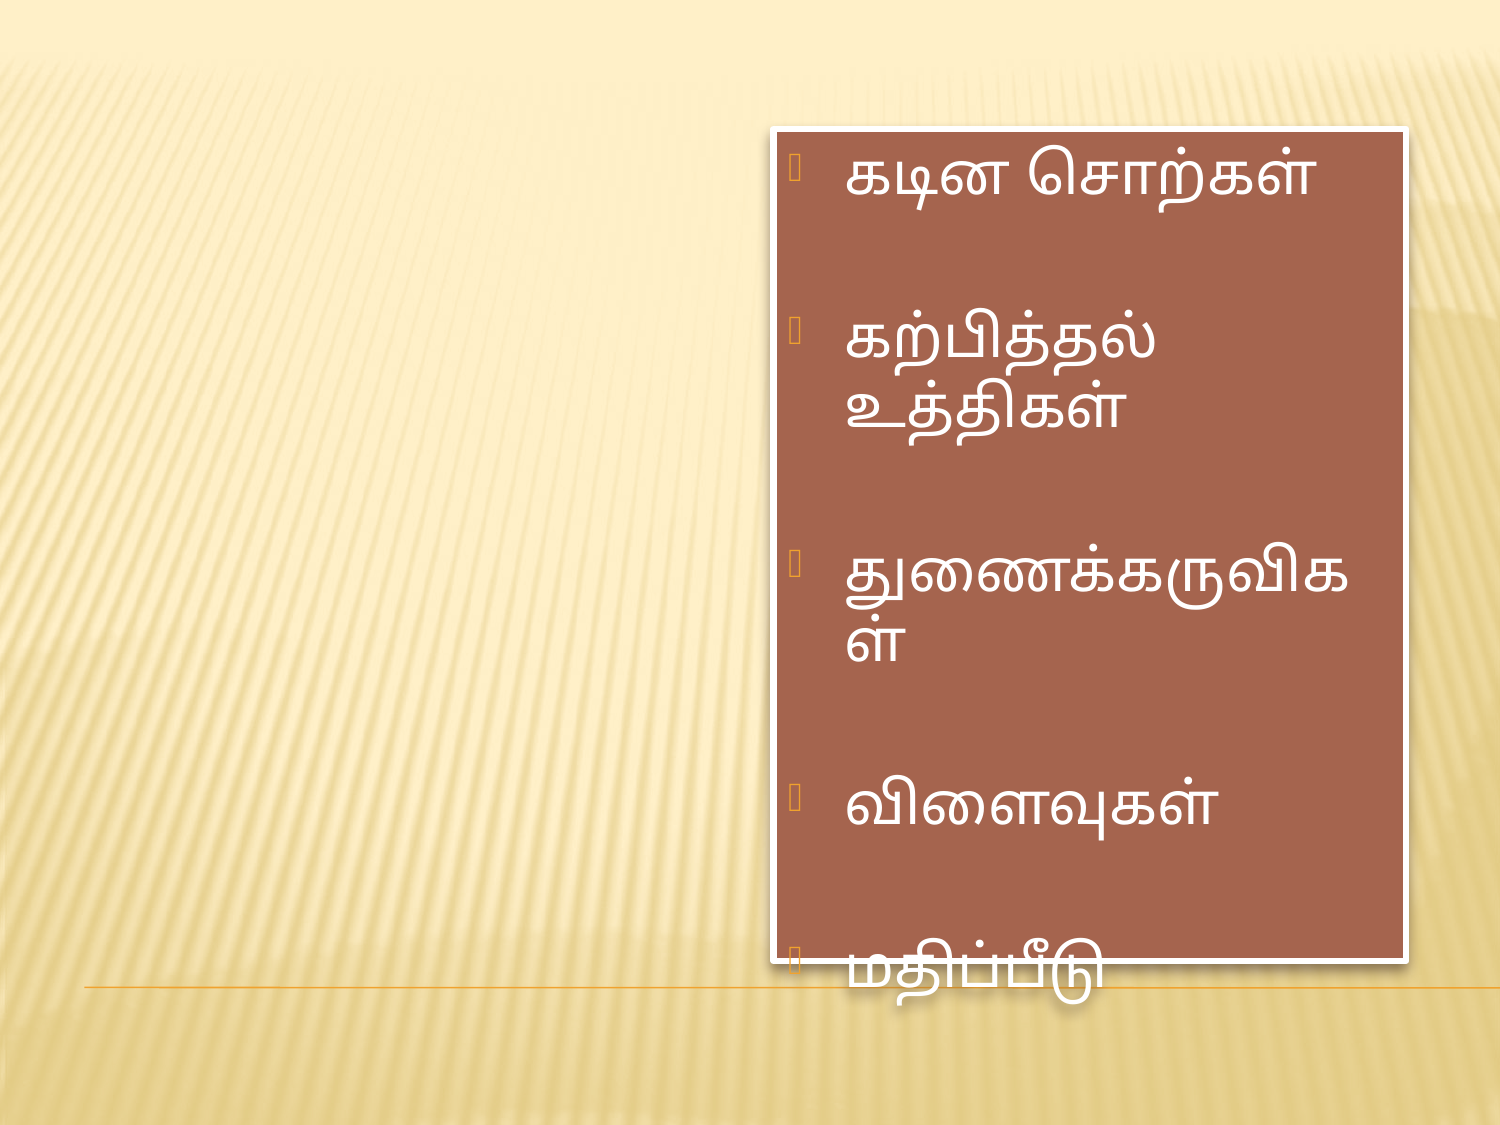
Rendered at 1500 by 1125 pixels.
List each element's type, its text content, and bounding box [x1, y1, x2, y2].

list கடின சொற்கள் கற்பித்தல் உத்திகள் துணைக்கருவிகள் விளைவுகள் மதிப்பீடு [770, 126, 1409, 964]
